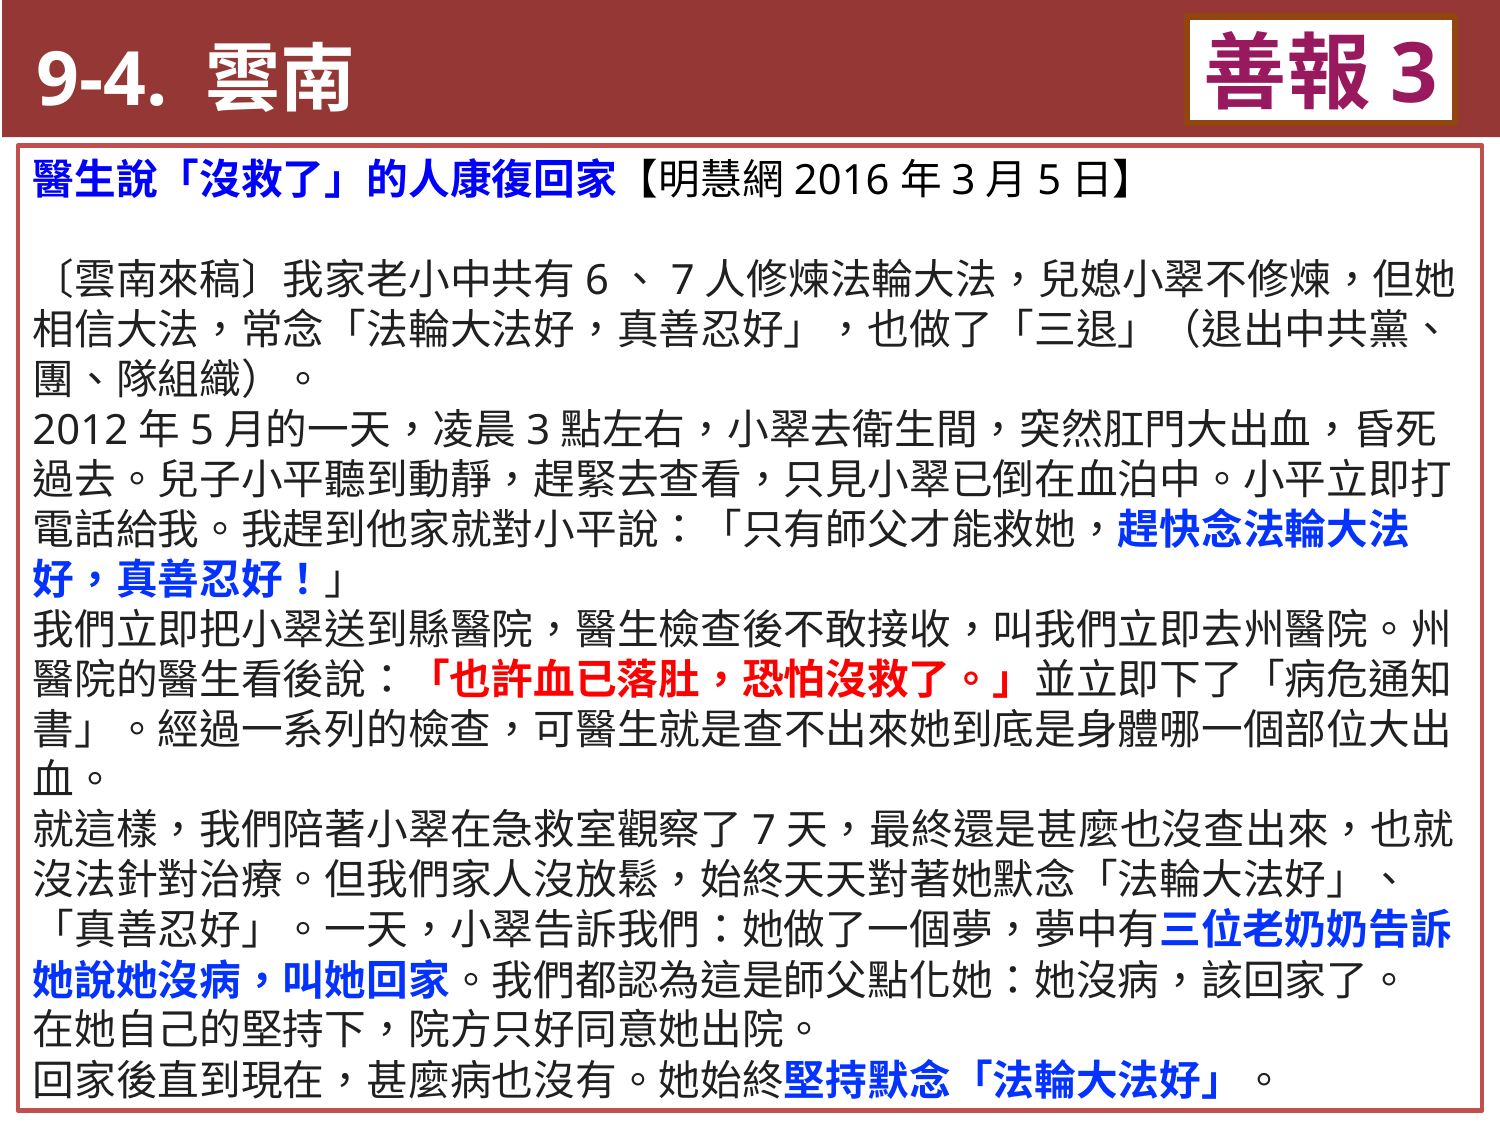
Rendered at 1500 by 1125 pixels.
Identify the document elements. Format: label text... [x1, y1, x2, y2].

text_box 醫生說「沒救了」的人康復回家【明慧網2016年3月5日】 〔雲南來稿〕我家老小中共有6、7人修煉法輪大法，兒媳小翠不修煉，但她相信大法，常念「法輪大法好，真善忍好」，也做了「三退」（退出中共黨、團、隊組織）。 2012年5月的一天，凌晨3點左右，小翠去衛生間，突然肛門大出血，昏死過去。兒子小平聽到動靜，趕緊去查看，只見小翠已倒在血泊中。小平立即打電話給我。我趕到他家就對小平說：「只有師父才能救她，趕快念法輪大法好，真善忍好！」 我們立即把小翠送到縣醫院，醫生檢查後不敢接收，叫我們立即去州醫院。州醫院的醫生看後說：「也許血已落肚，恐怕沒救了。」並立即下了「病危通知書」。經過一系列的檢查，可醫生就是查不出來她到底是身體哪一個部位大出血。 就這樣，我們陪著小翠在急救室觀察了7天，最終還是甚麼也沒查出來，也就沒法針對治療。但我們家人沒放鬆，始終天天對著她默念「法輪大法好」、「真善忍好」。一天，小翠告訴我們：她做了一個夢，夢中有三位老奶奶告訴她說她沒病，叫她回家。我們都認為這是師父點化她：她沒病，該回家了。 在她自己的堅持下，院方只好同意她出院。 回家後直到現在，甚麼病也沒有。她始終堅持默念「法輪大法好」。 [16, 145, 1484, 1113]
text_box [1, 0, 1500, 138]
